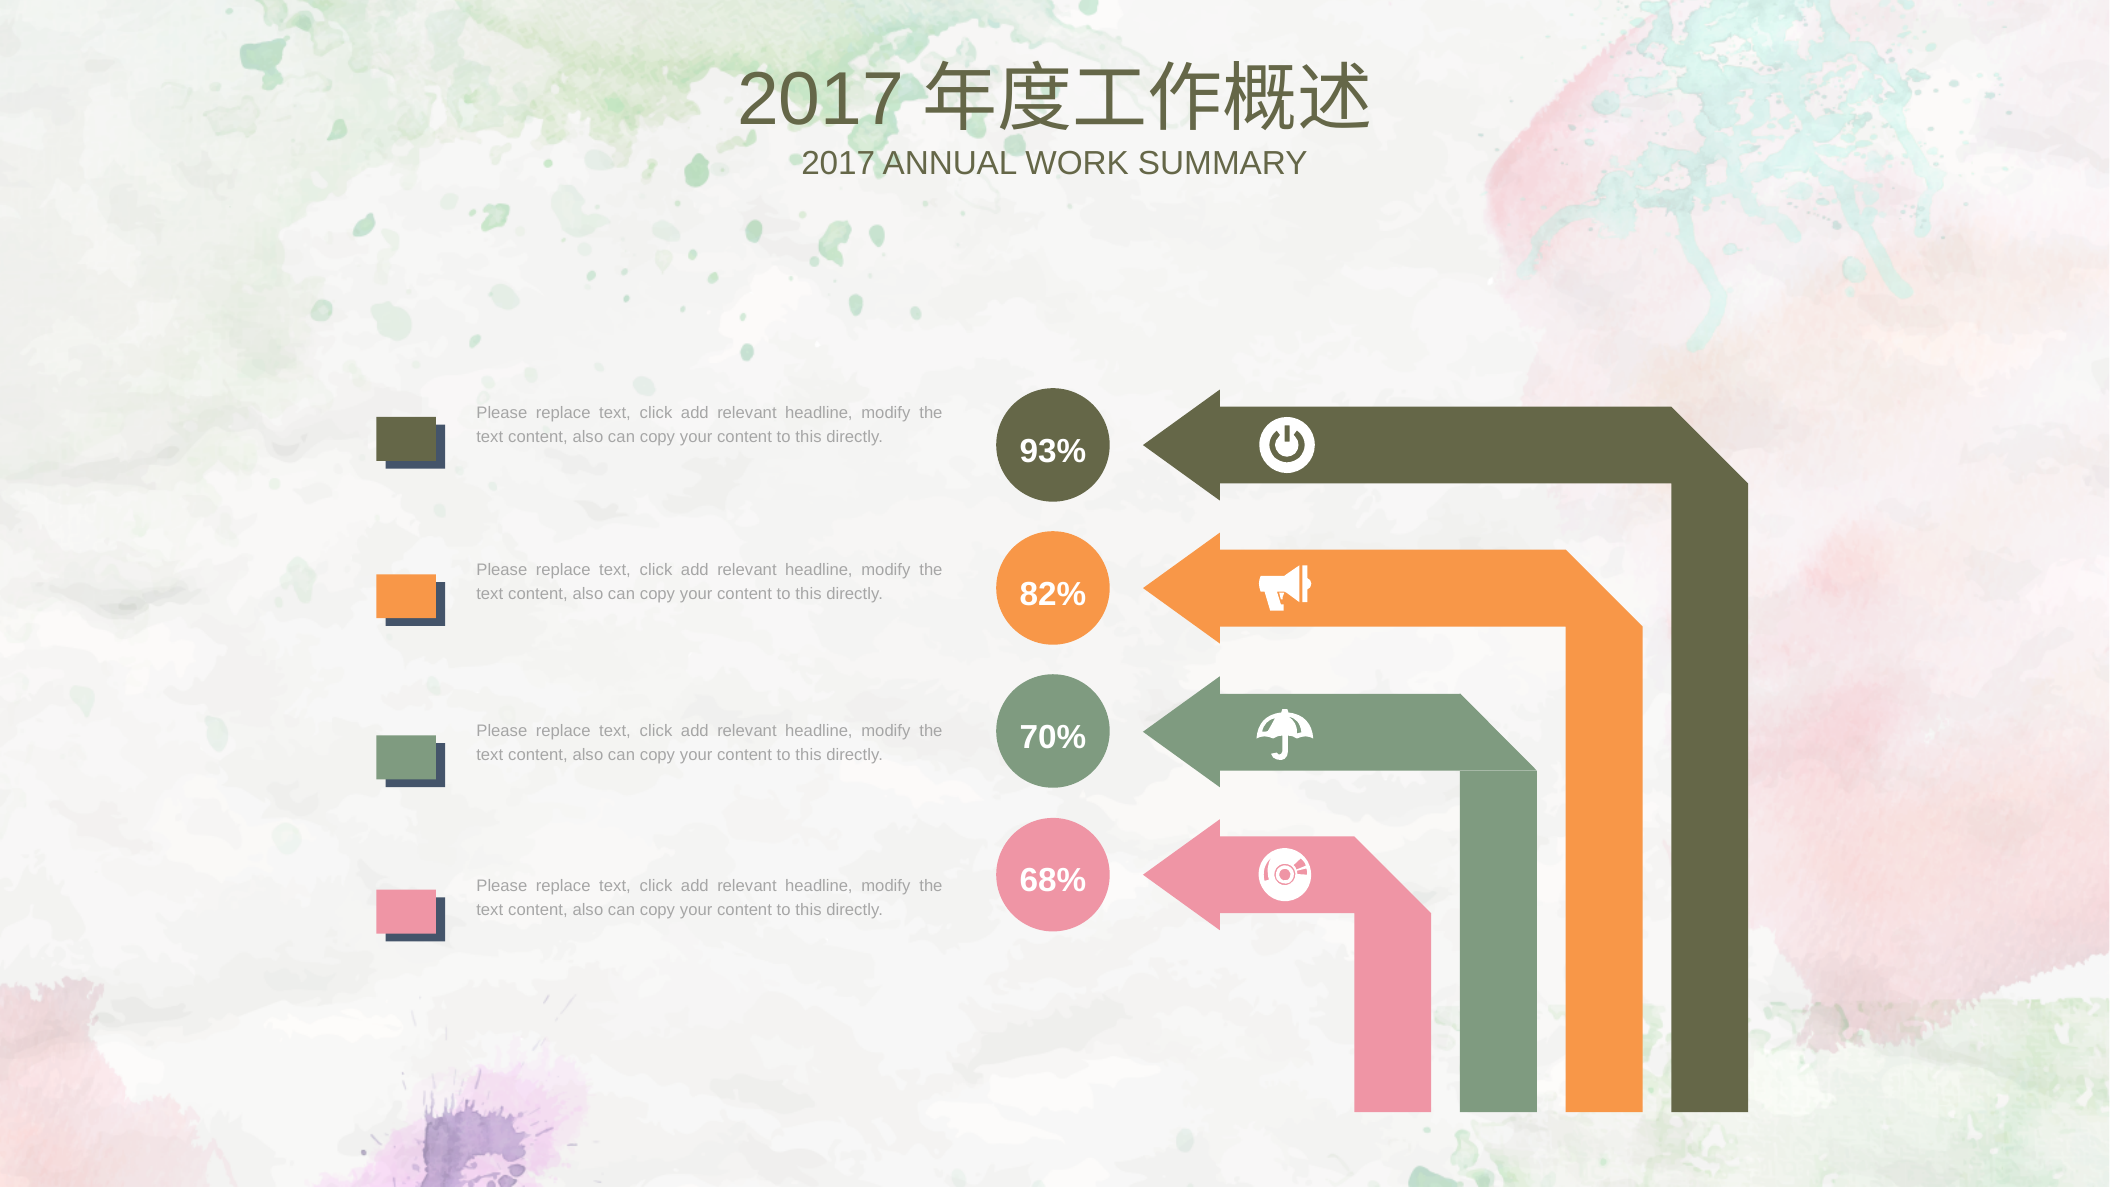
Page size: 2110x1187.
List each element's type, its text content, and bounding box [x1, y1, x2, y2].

text_box 2017 ANNUAL WORK SUMMARY [765, 141, 1344, 182]
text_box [996, 674, 1110, 788]
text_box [376, 889, 446, 942]
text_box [376, 574, 446, 626]
text_box Please replace text, click add relevant headline, modify the text content, also can copy your content to this directly. [461, 863, 959, 926]
picture [0, 0, 2110, 1187]
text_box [376, 735, 446, 788]
text_box Please replace text, click add relevant headline, modify the text content, also can copy your content to this directly. [461, 547, 959, 611]
text_box Please replace text, click add relevant headline, modify the text content, also can copy your content to this directly. [461, 390, 959, 453]
text_box 2017年度工作概述 [703, 49, 1407, 140]
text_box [1142, 389, 1749, 1112]
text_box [996, 388, 1110, 502]
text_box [1142, 819, 1432, 1112]
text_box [996, 817, 1110, 932]
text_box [376, 416, 446, 469]
text_box Please replace text, click add relevant headline, modify the text content, also can copy your content to this directly. [461, 708, 959, 772]
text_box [996, 531, 1110, 645]
